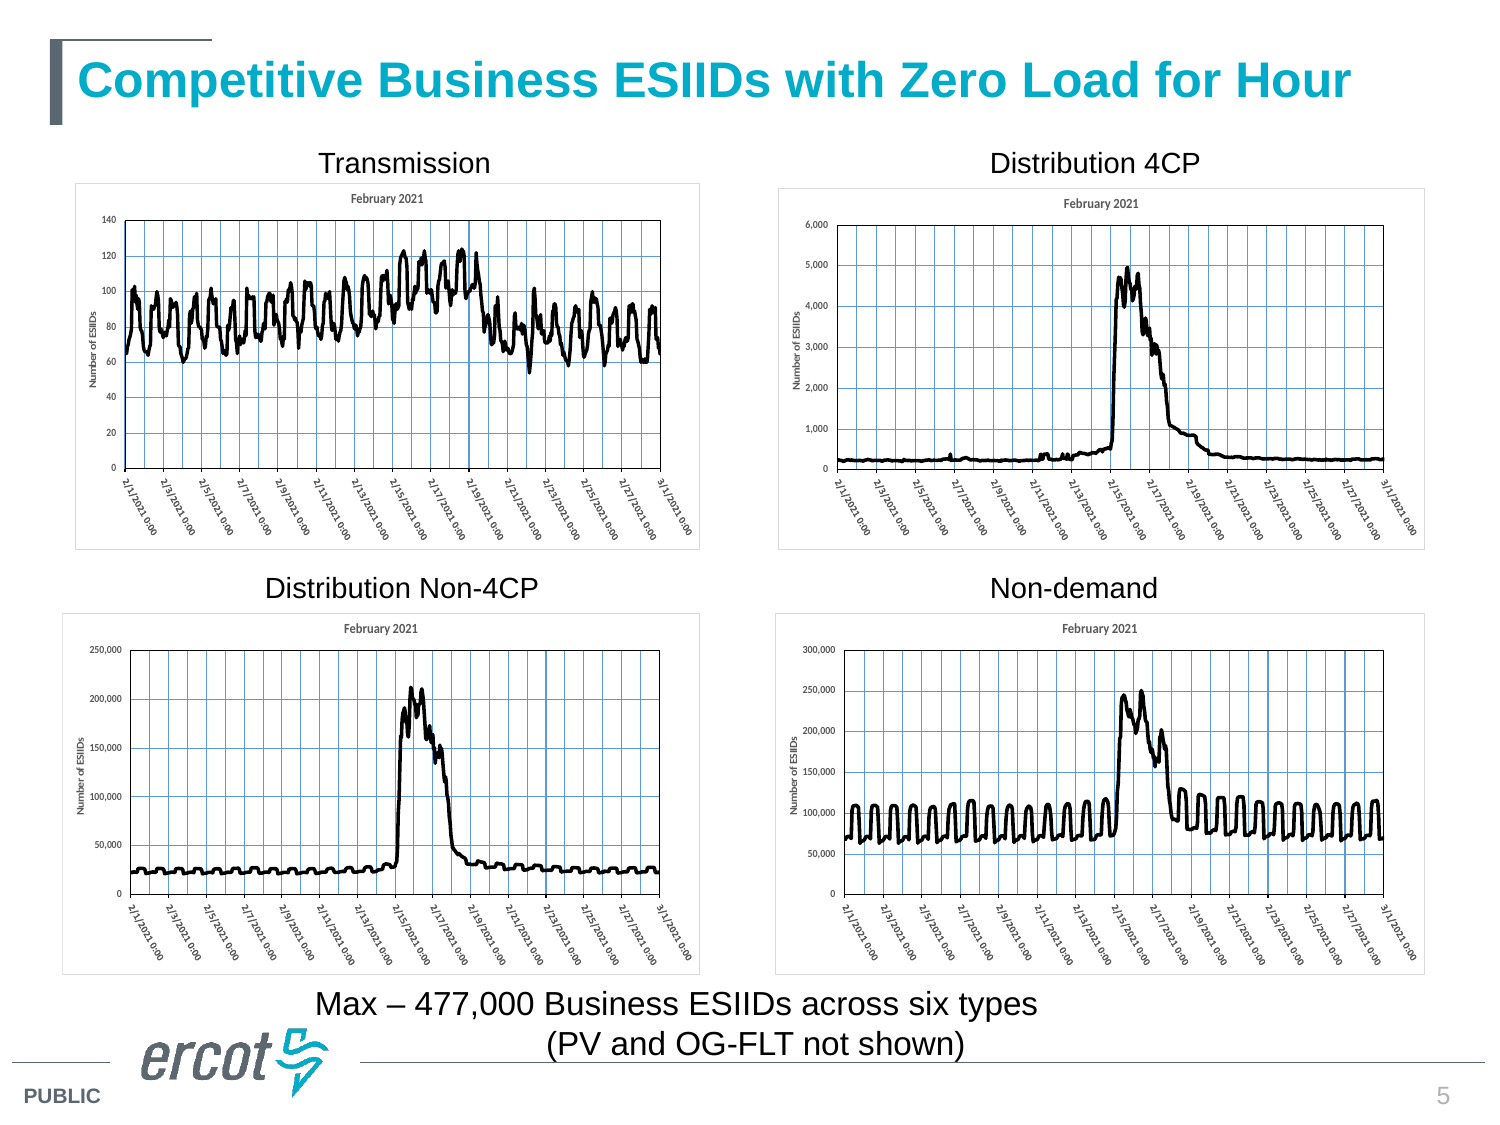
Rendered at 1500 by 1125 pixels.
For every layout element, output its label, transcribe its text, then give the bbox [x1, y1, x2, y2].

text_box Non-demand [974, 562, 1230, 610]
slide_number 5 [1400, 1076, 1488, 1113]
picture [62, 612, 701, 975]
picture [774, 612, 1426, 975]
title Competitive Business ESIIDs with Zero Load for Hour [62, 39, 1450, 125]
picture [137, 1024, 332, 1100]
picture [777, 187, 1426, 550]
text_box Transmission [303, 137, 520, 180]
text_box Max – 477,000 Business ESIIDs across six types (PV and OG-FLT not shown) [299, 974, 1425, 1070]
picture [74, 182, 701, 550]
text_box Distribution Non-4CP [249, 562, 570, 610]
text_box Distribution 4CP [975, 137, 1225, 185]
